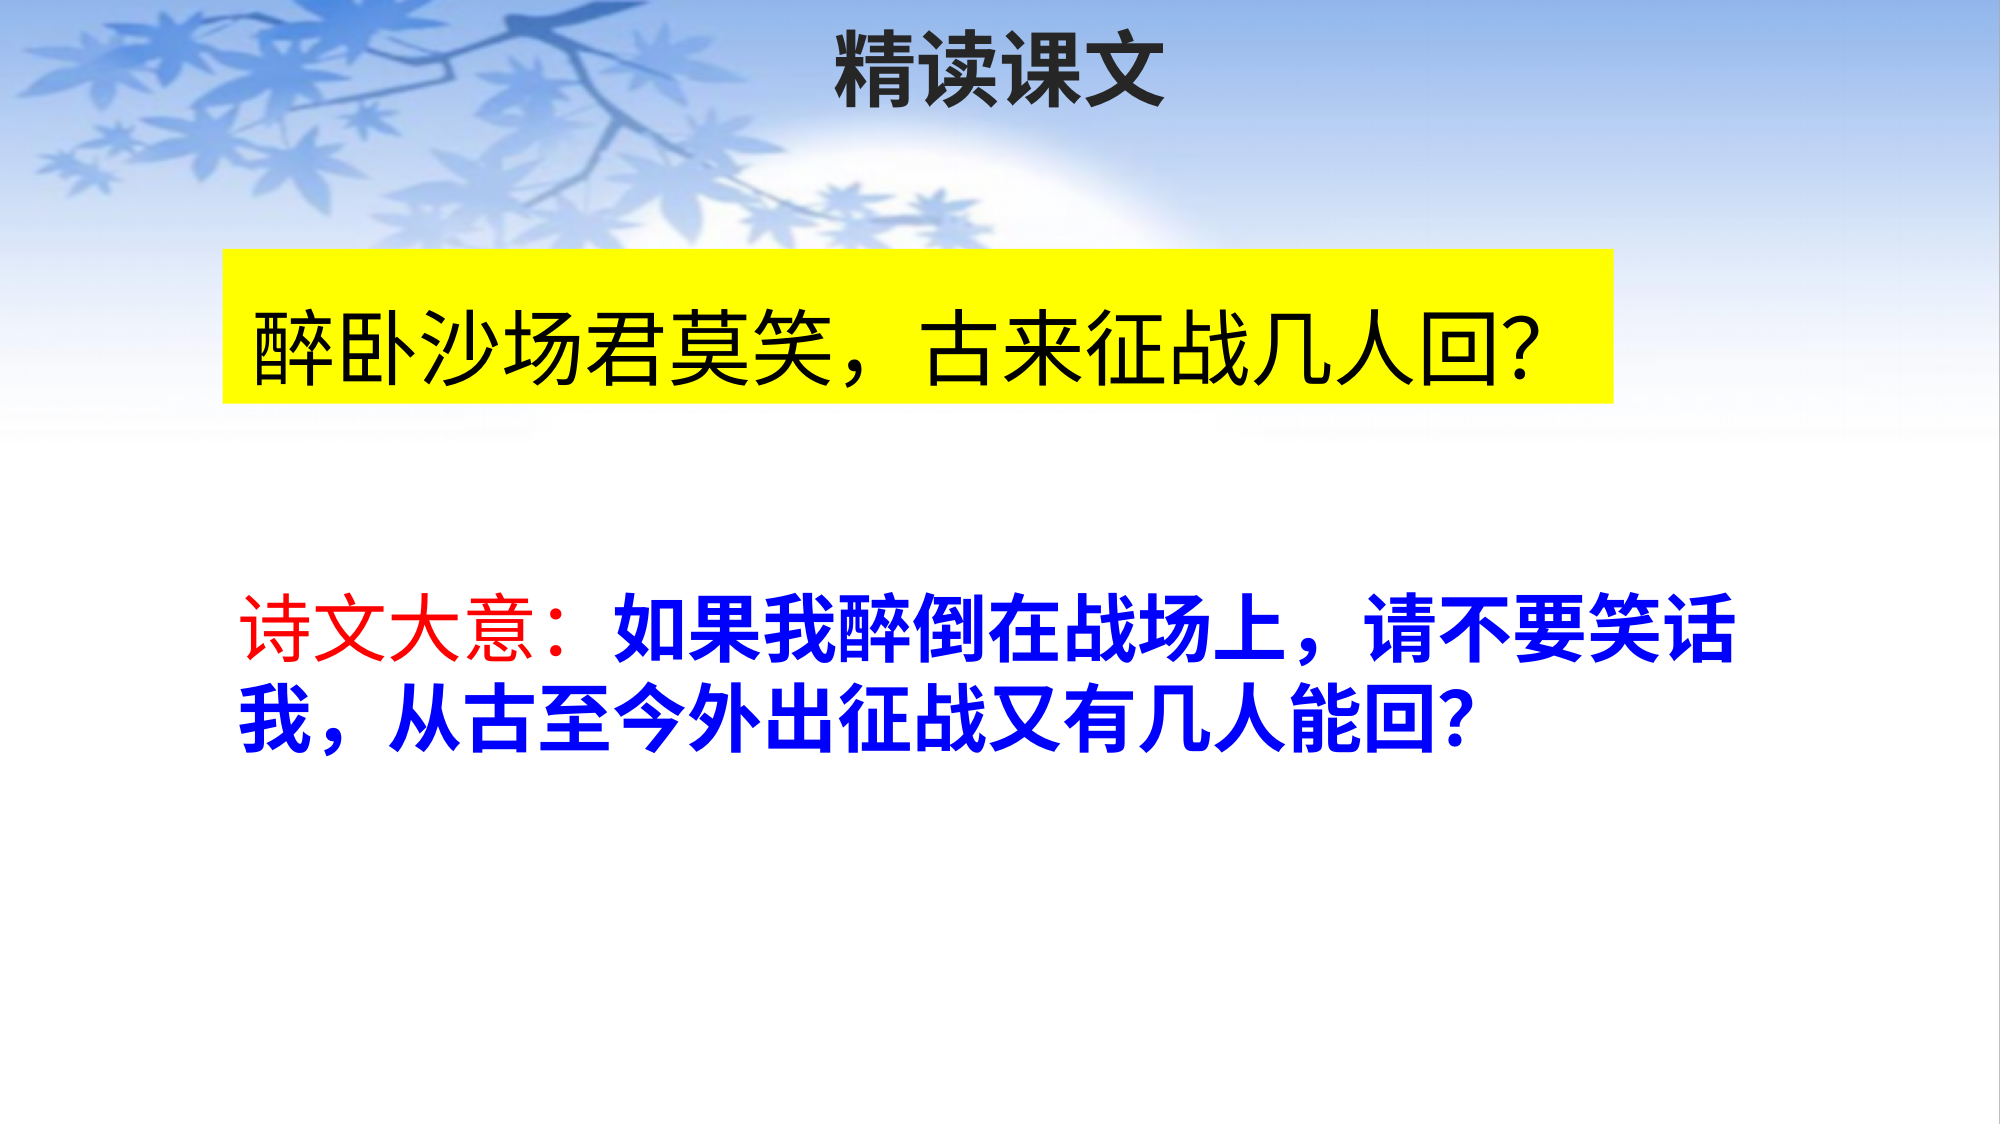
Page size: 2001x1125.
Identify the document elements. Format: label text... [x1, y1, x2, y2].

text_box 诗文大意：如果我醉倒在战场上，请不要笑话我，从古至今外出征战又有几人能回？ [222, 573, 1825, 769]
text_box 醉卧沙场君莫笑，古来征战几人回？ [222, 248, 1614, 404]
picture [0, 0, 2001, 1125]
title 精读课文 [137, 0, 1863, 135]
